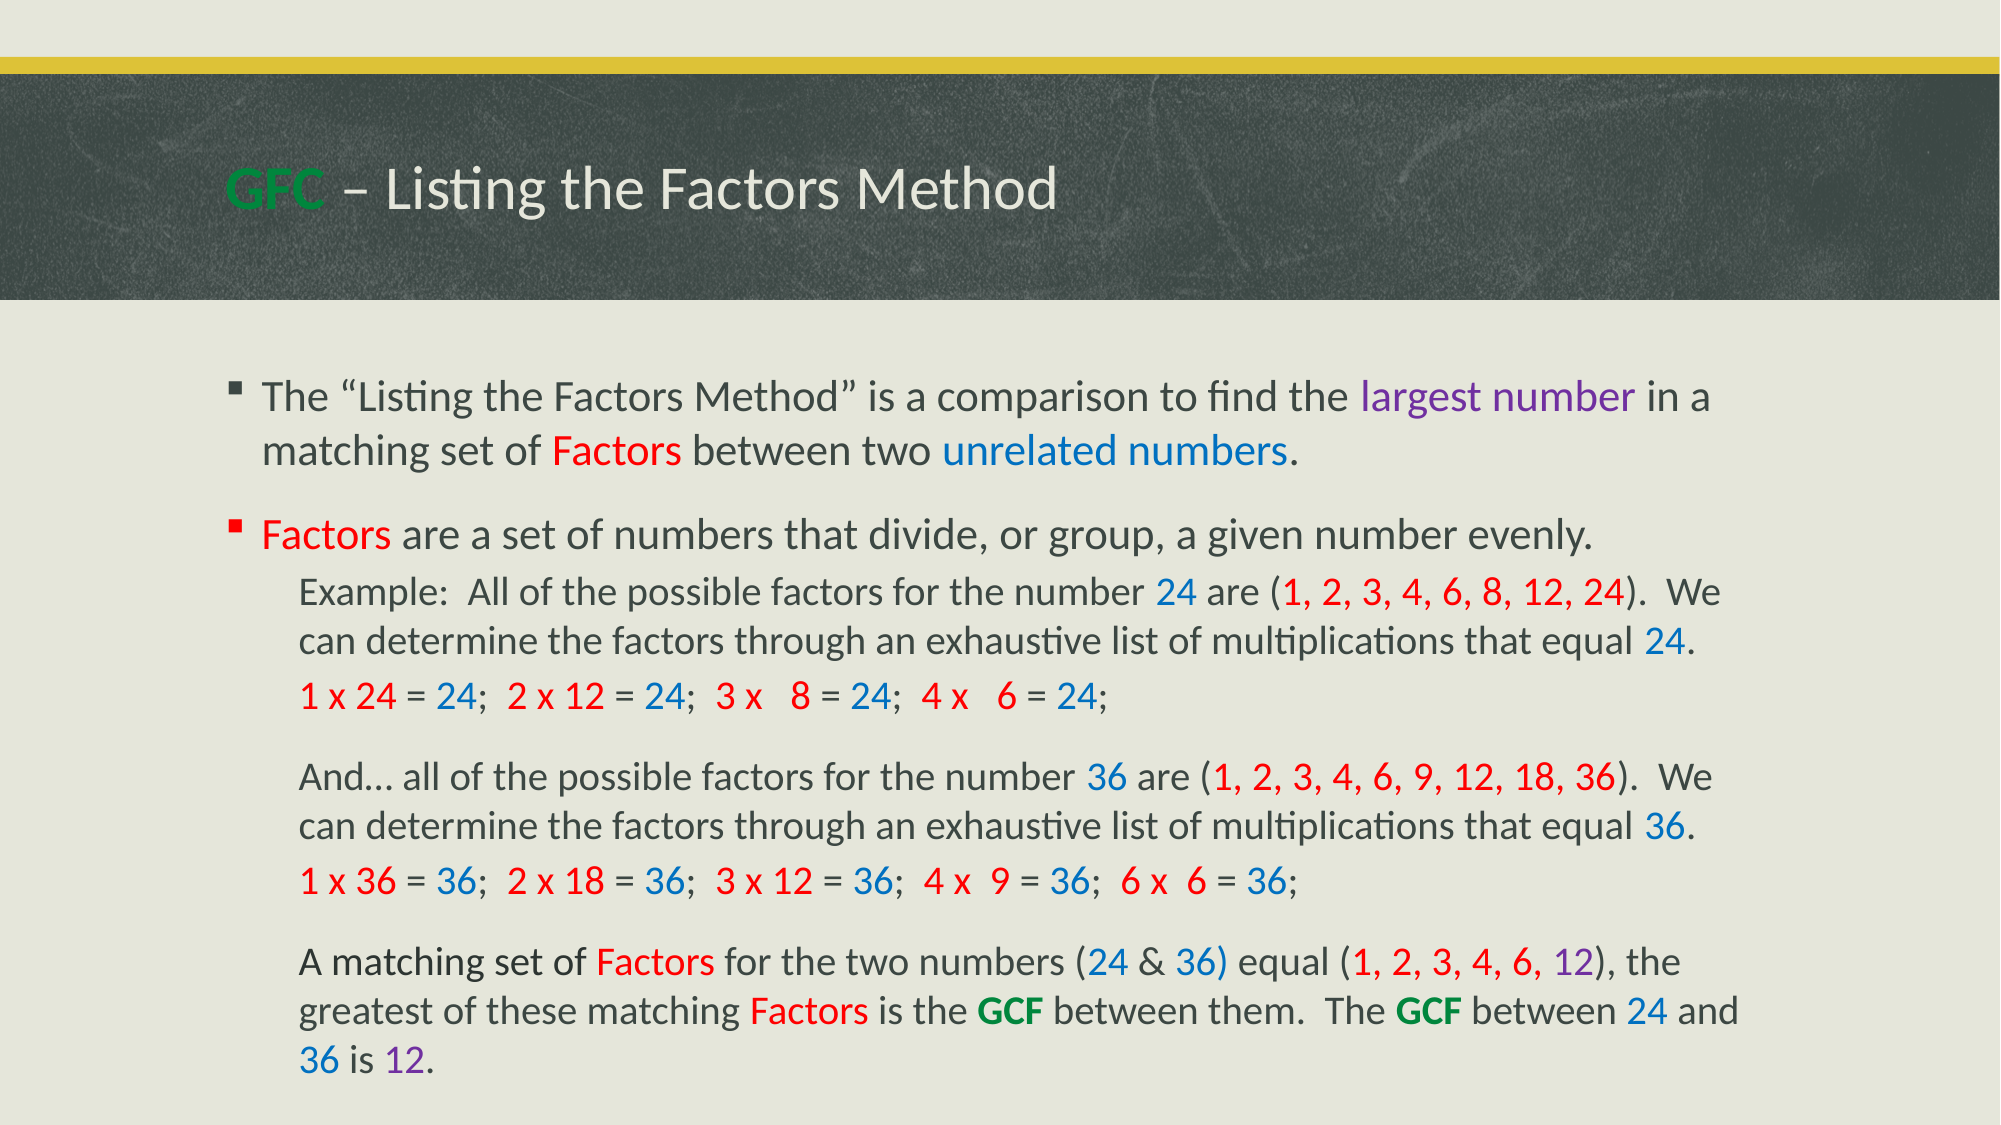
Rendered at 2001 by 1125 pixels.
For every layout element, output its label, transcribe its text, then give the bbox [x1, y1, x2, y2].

title GFC – Listing the Factors Method [210, 76, 1790, 300]
picture [0, 74, 2000, 300]
list The “Listing the Factors Method” is a comparison to find the largest number in a matching set of Factors between two unrelated numbers. Factors are a set of numbers that divide, or group, a given number evenly. Example: All of the possible factors for the number 24 are (1, 2, 3, 4, 6, 8, 12, 24). We can determine the factors through an exhaustive list of multiplications that equal 24. 1 x 24 = 24; 2 x 12 = 24; 3 x 8 = 24; 4 x 6 = 24; And… all of the possible factors for the number 36 are (1, 2, 3, 4, 6, 9, 12, 18, 36). We can determine the factors through an exhaustive list of multiplications that equal 36. 1 x 36 = 36; 2 x 18 = 36; 3 x 12 = 36; 4 x 9 = 36; 6 x 6 = 36; A matching set of Factors for the two numbers (24 & 36) equal (1, 2, 3, 4, 6, 12), the greatest of these matching Factors is the GCF between them. The GCF between 24 and 36 is 12. [210, 359, 1790, 1094]
